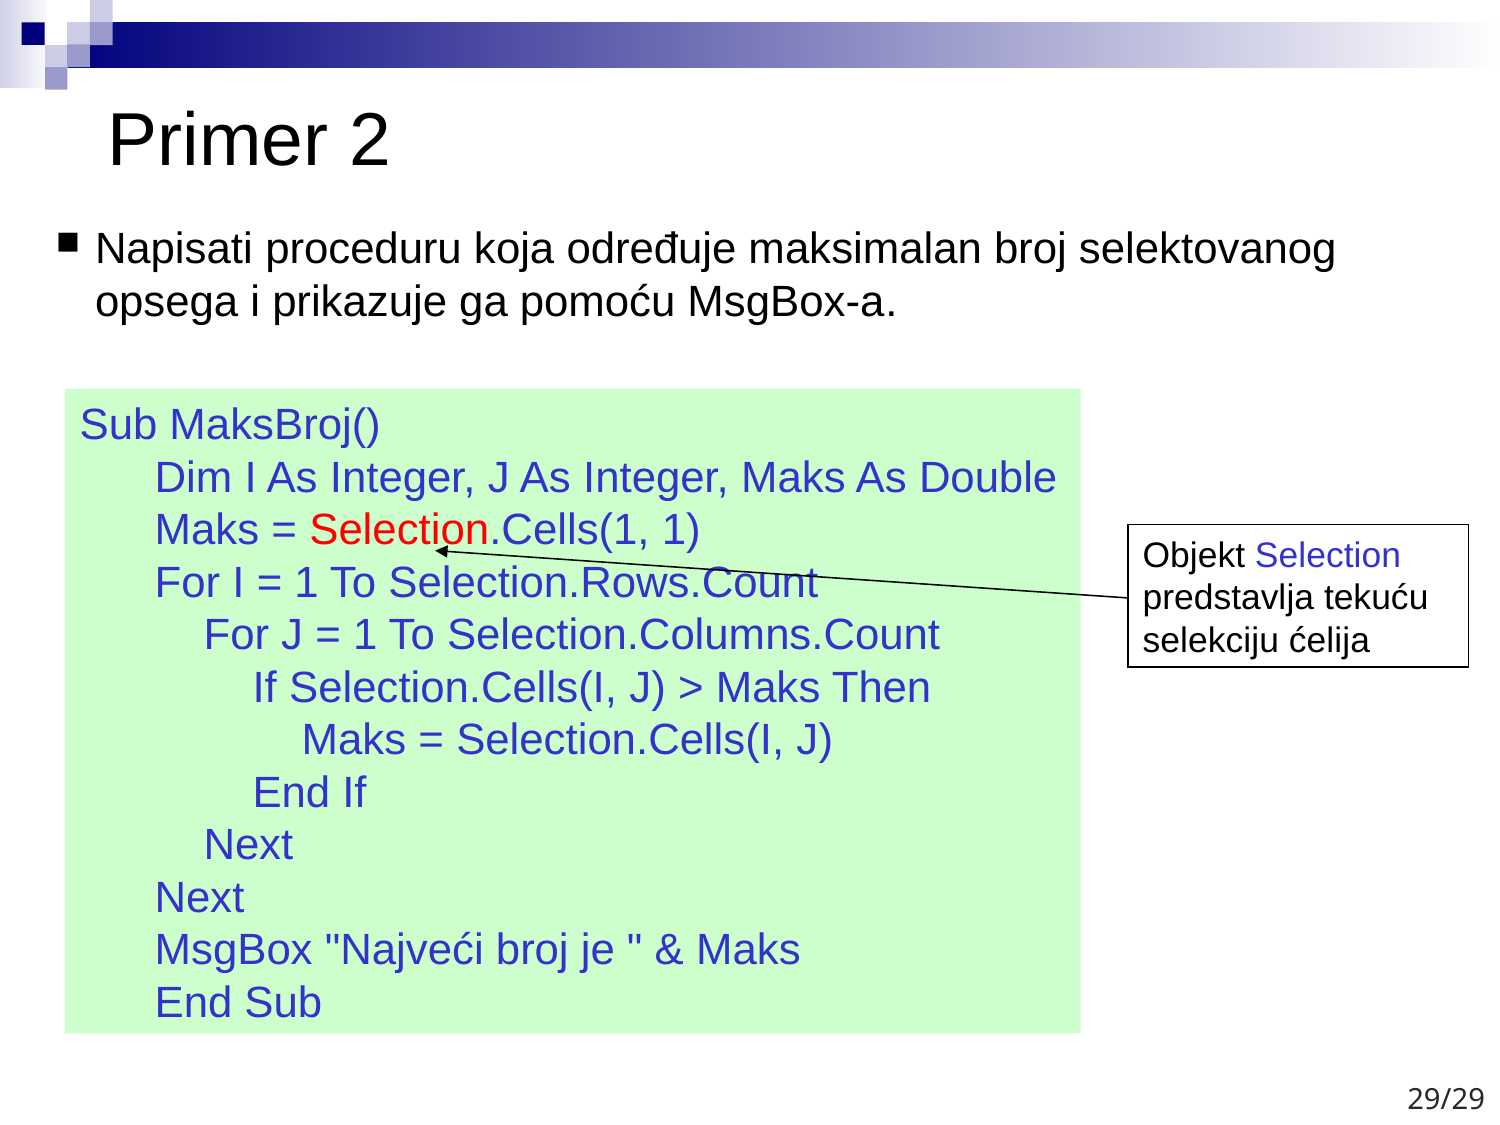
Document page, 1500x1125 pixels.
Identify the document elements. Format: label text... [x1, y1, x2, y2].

text_box 29/29 [1374, 1072, 1500, 1123]
text_box Sub MaksBroj() Dim I As Integer, J As Integer, Maks As Double Maks = Selection.Cells(1, 1) For I = 1 To Selection.Rows.Count For J = 1 To Selection.Columns.Count If Selection.Cells(I, J) > Maks Then Maks = Selection.Cells(I, J) End If Next Next MsgBox "Najveći broj je " & Maks End Sub [64, 388, 1081, 1034]
text_box [435, 545, 1128, 599]
text_box Objekt Selection predstavlja tekuću selekciju ćelija [1128, 524, 1469, 667]
title Primer 2 [92, 75, 411, 197]
list Napisati proceduru koja određuje maksimalan broj selektovanog opsega i prikazuje ga pomoću MsgBox-a. [46, 212, 1462, 338]
